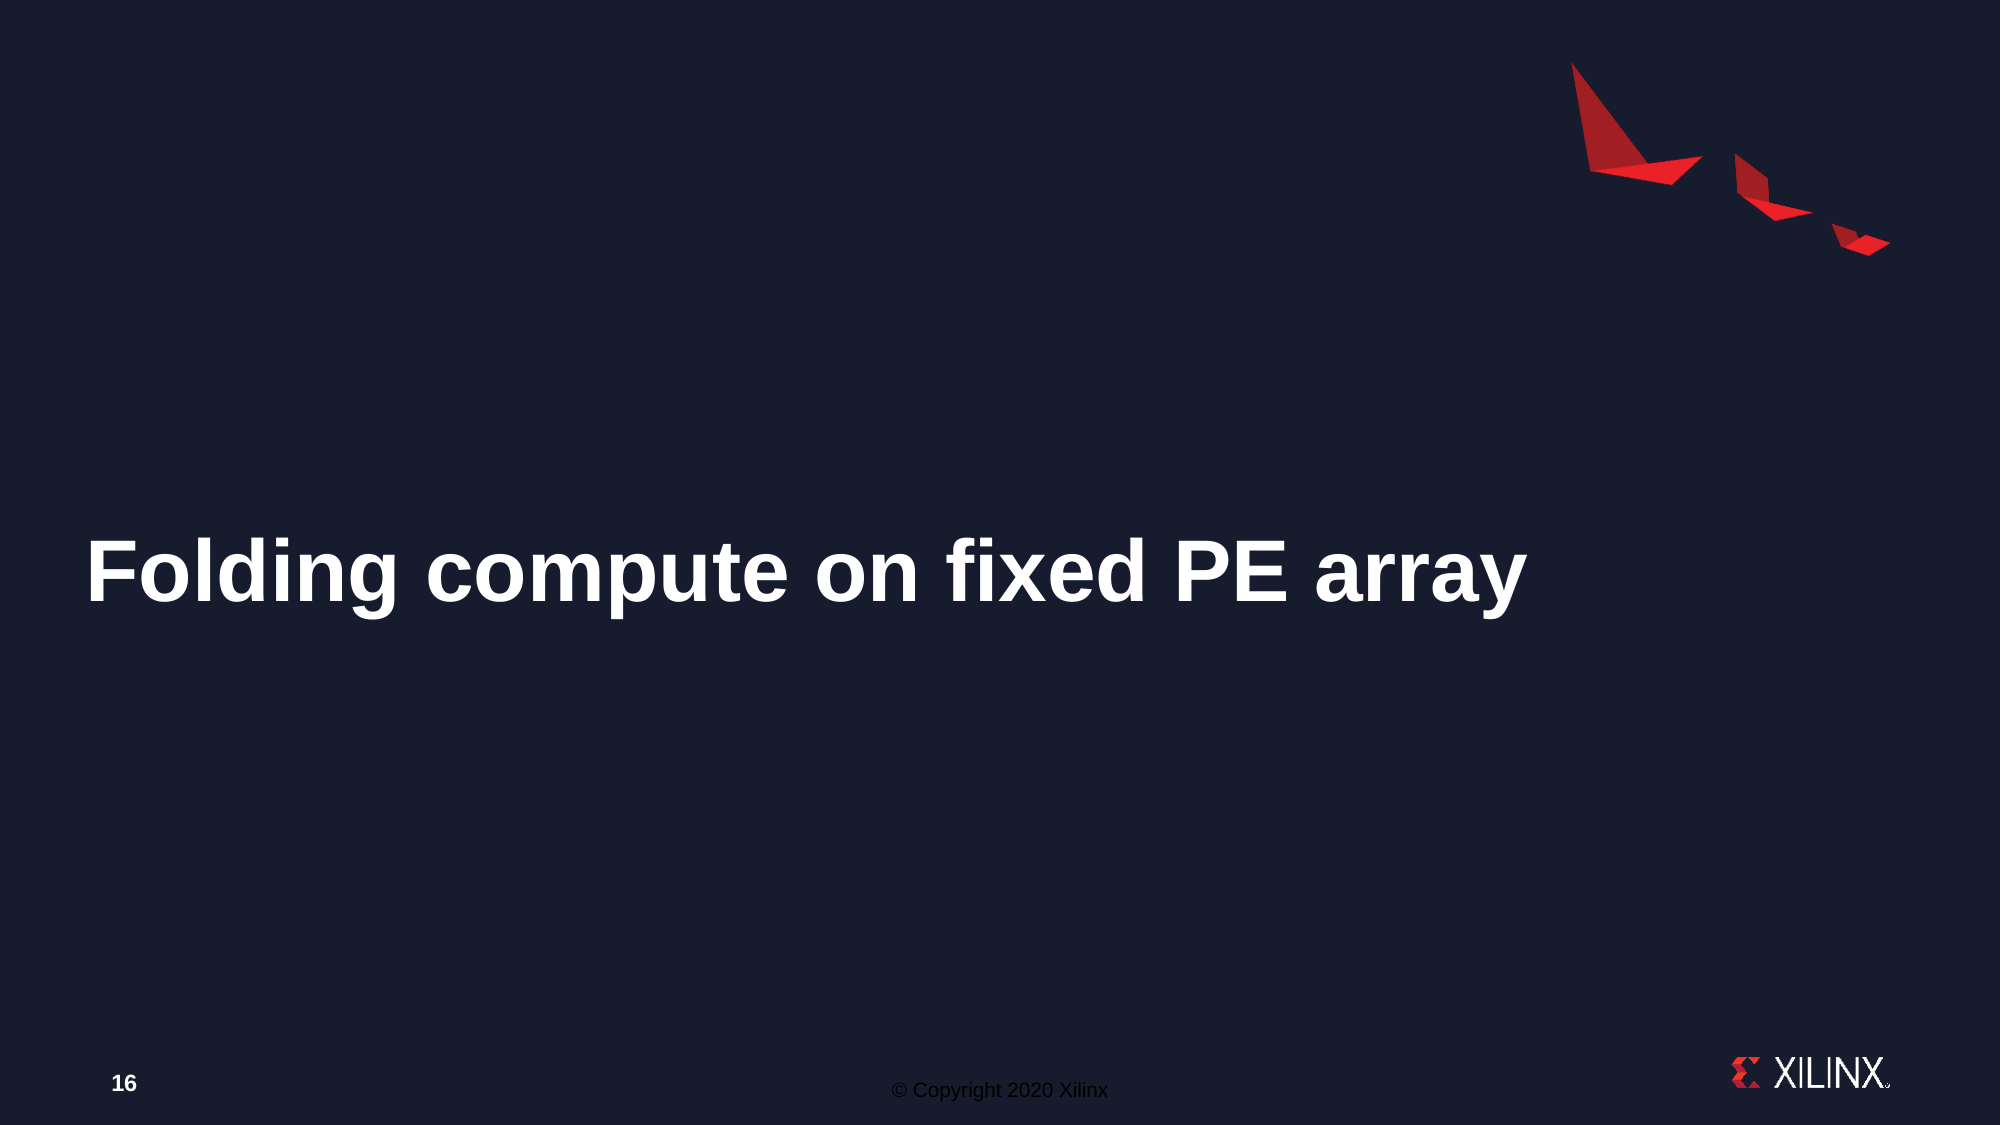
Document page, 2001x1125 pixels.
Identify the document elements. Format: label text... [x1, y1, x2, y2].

picture [1730, 1056, 1891, 1089]
title Folding compute on fixed PE array [70, 512, 1891, 628]
slide_number 16 [96, 1043, 257, 1104]
picture [1571, 62, 1891, 256]
